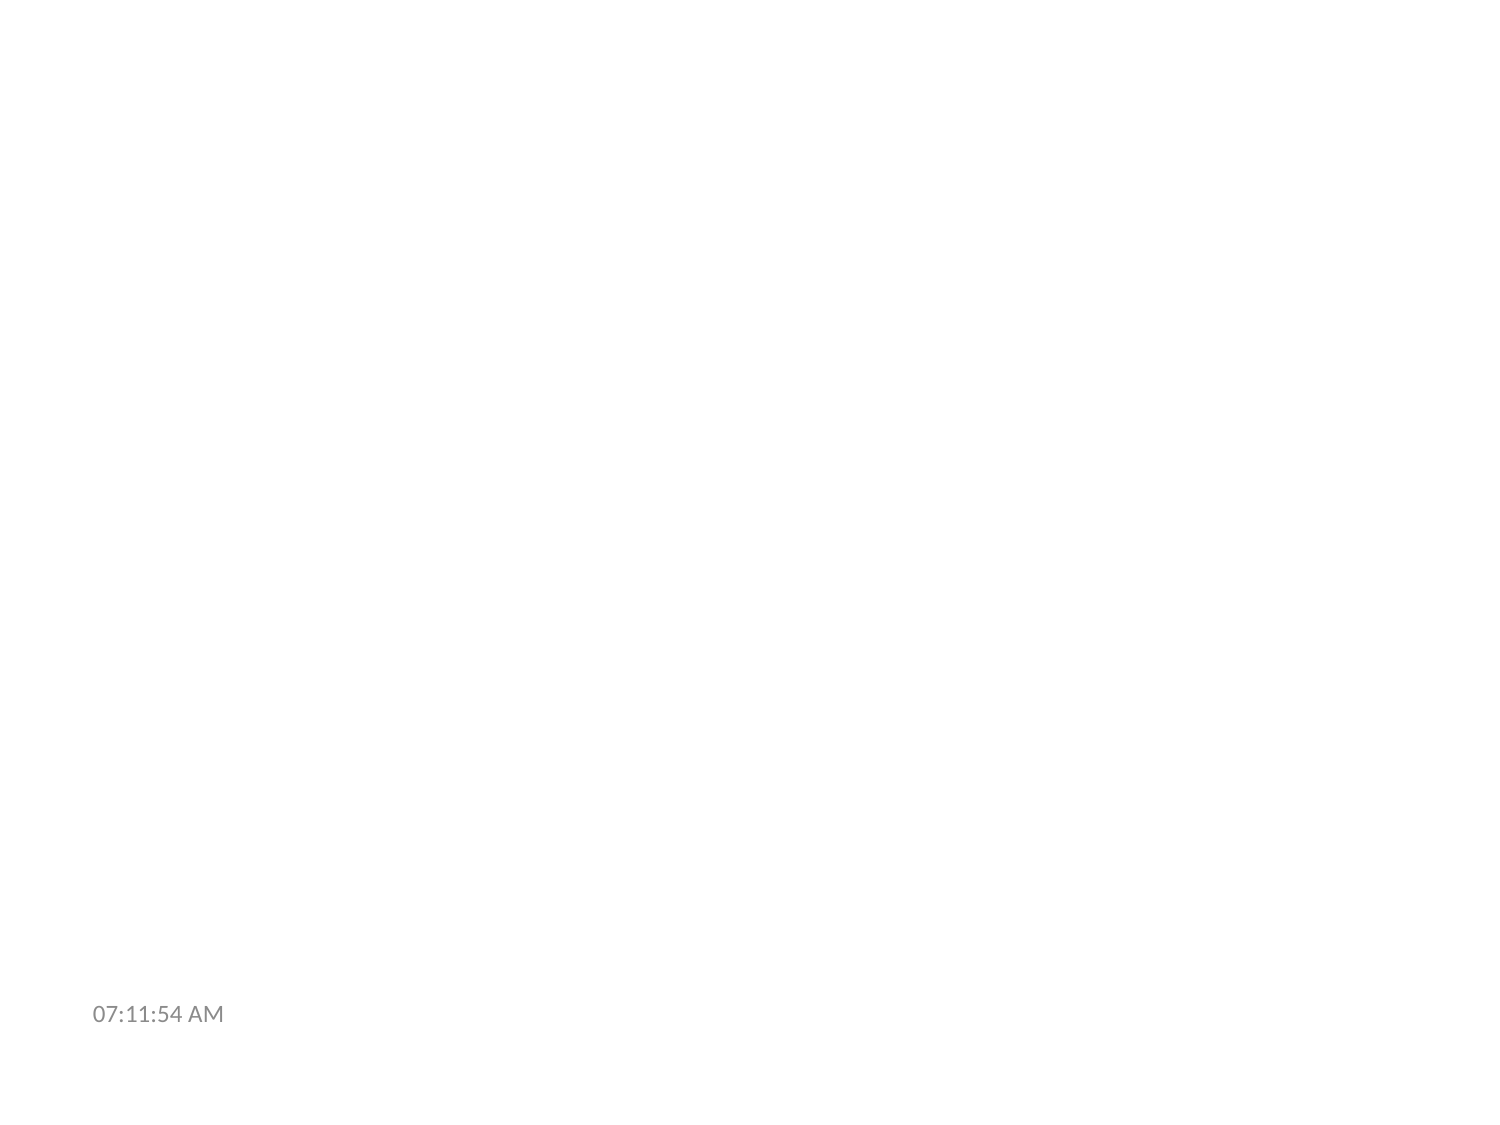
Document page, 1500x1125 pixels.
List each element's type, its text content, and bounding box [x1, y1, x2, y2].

text_box 3:35:09 PM [77, 982, 428, 1043]
